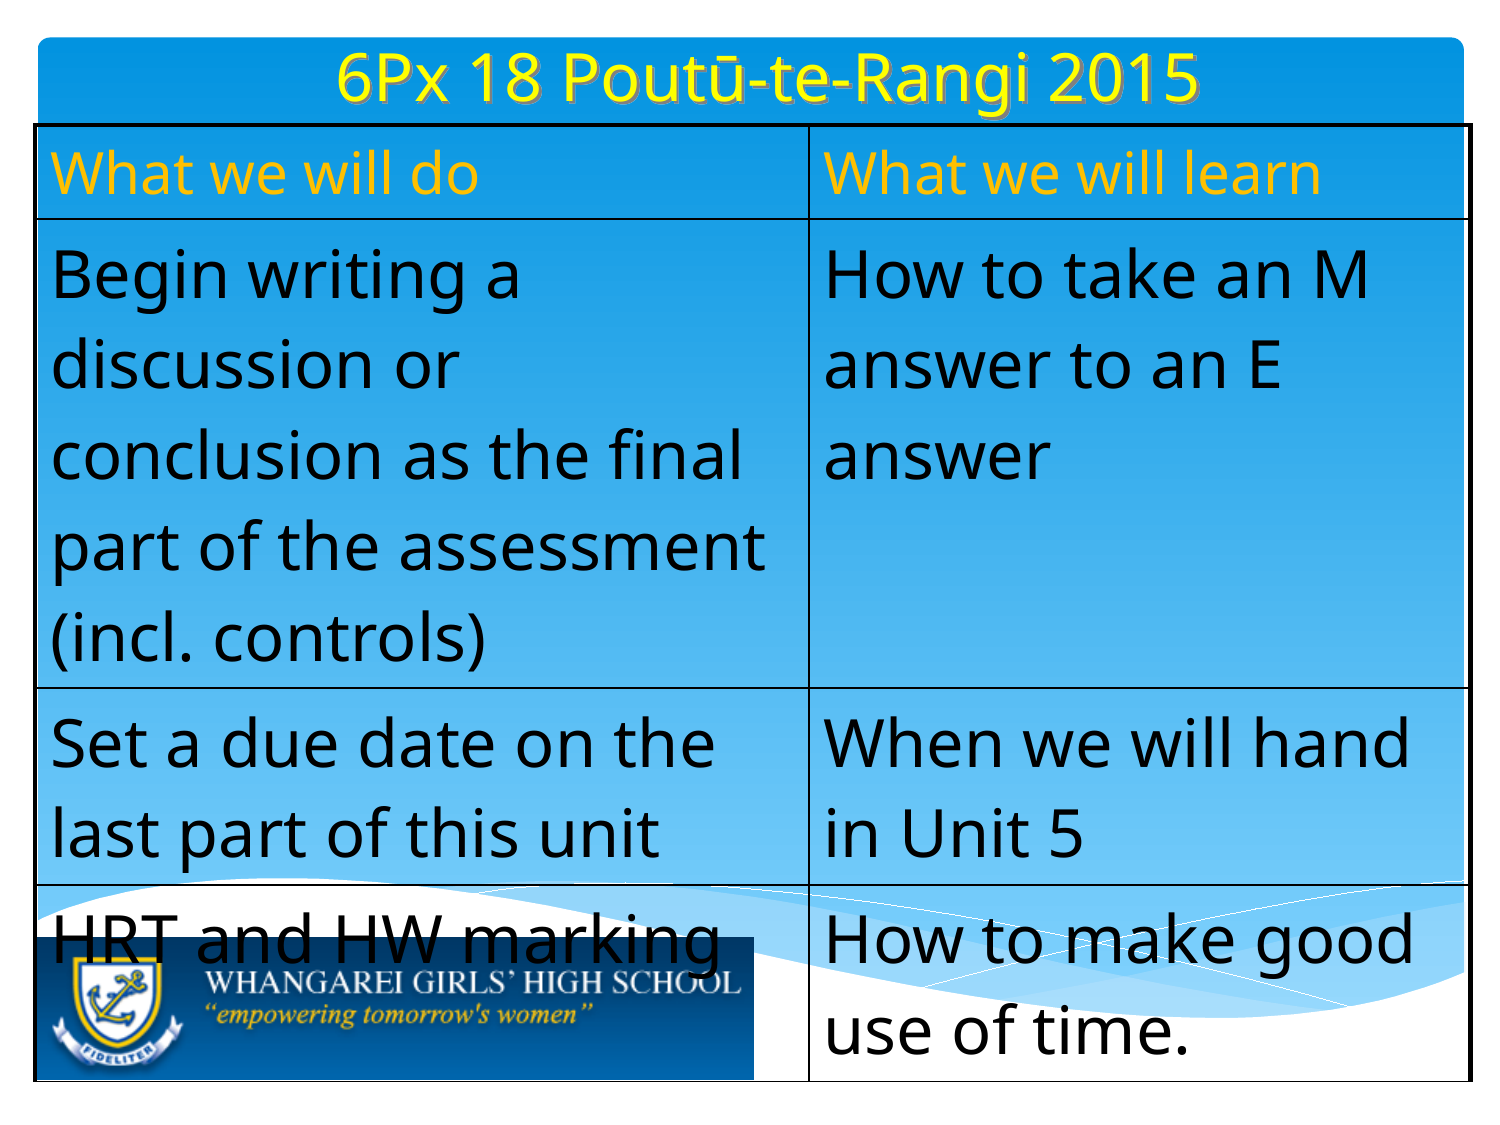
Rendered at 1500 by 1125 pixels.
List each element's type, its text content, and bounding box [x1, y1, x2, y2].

table_header What we will learn [810, 127, 1468, 218]
table_cell When we will hand in Unit 5 [810, 689, 1468, 884]
table_cell How to take an M answer to an E answer [810, 220, 1468, 687]
table_header What we will do [37, 127, 808, 218]
picture [37, 937, 754, 1080]
table_cell HRT and HW marking [37, 886, 808, 1081]
table_cell Set a due date on the last part of this unit [37, 689, 808, 884]
table_cell Begin writing a discussion or conclusion as the final part of the assessment (incl. controls) [37, 220, 808, 687]
text_box 6Px 18 Poutū-te-Rangi 2015 [162, 24, 1375, 123]
table_cell How to make good use of time. [810, 886, 1468, 1081]
